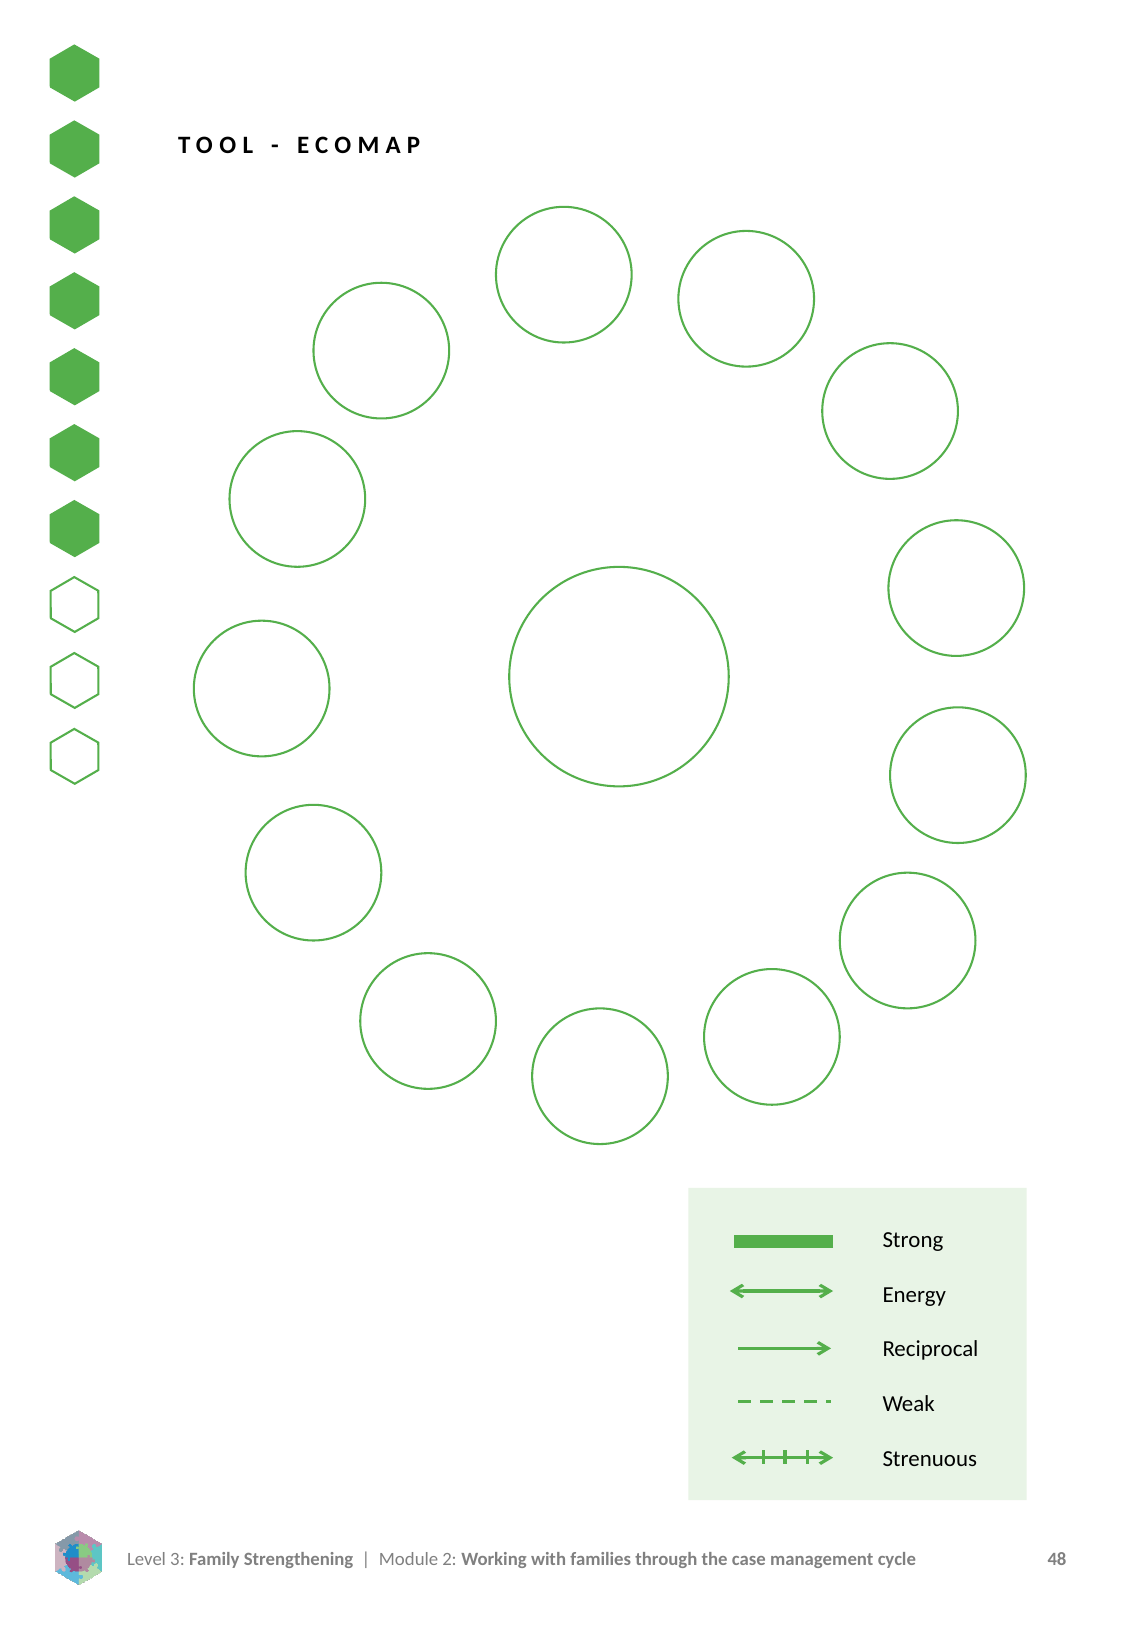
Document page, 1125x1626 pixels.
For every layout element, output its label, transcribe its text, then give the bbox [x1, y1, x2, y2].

text_box [49, 424, 100, 482]
text_box [49, 196, 100, 254]
picture [55, 1530, 102, 1585]
text_box [887, 519, 1026, 657]
text_box [312, 281, 451, 420]
text_box [703, 968, 841, 1106]
text_box [49, 348, 100, 406]
text_box [228, 430, 367, 568]
text_box [49, 651, 100, 710]
text_box [531, 1007, 669, 1146]
text_box [838, 871, 977, 1010]
text_box [889, 706, 1027, 845]
text_box [49, 272, 100, 330]
text_box [508, 565, 730, 788]
text_box [49, 499, 100, 558]
text_box [49, 120, 100, 178]
text_box [244, 803, 383, 942]
text_box [687, 1187, 1028, 1501]
text_box [49, 727, 100, 785]
text_box TOOL - ECOMAP [163, 121, 1026, 166]
text_box [821, 342, 959, 480]
text_box Strong Energy Reciprocal Weak Strenuous [867, 1216, 1010, 1479]
text_box [494, 205, 633, 344]
text_box [359, 952, 497, 1090]
text_box [49, 575, 100, 634]
text_box [677, 229, 816, 368]
text_box [192, 619, 331, 758]
text_box [49, 44, 100, 102]
